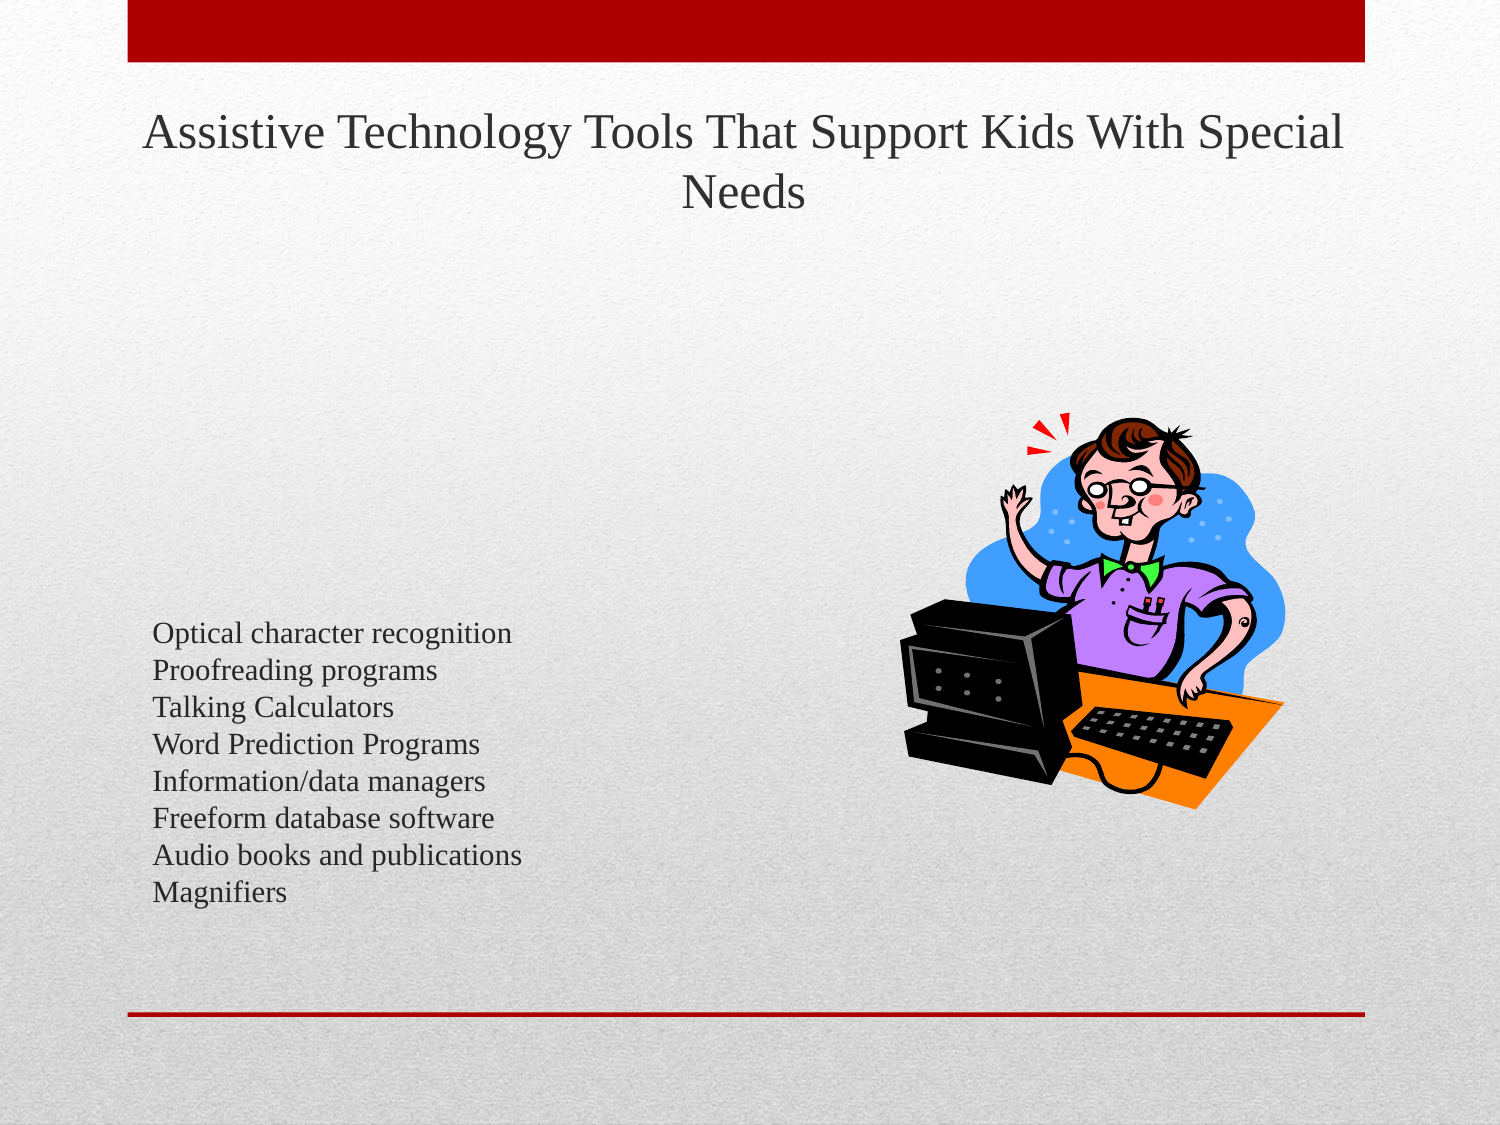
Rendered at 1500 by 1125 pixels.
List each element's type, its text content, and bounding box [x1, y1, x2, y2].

list Assistive Technology Tools That Support Kids With Special Needs [125, 112, 1363, 275]
title Optical character recognition Proofreading programs Talking Calculators Word Prediction Programs Information/data managers Freeform database software Audio books and publications Magnifiers [137, 337, 1413, 1125]
picture [899, 411, 1289, 811]
